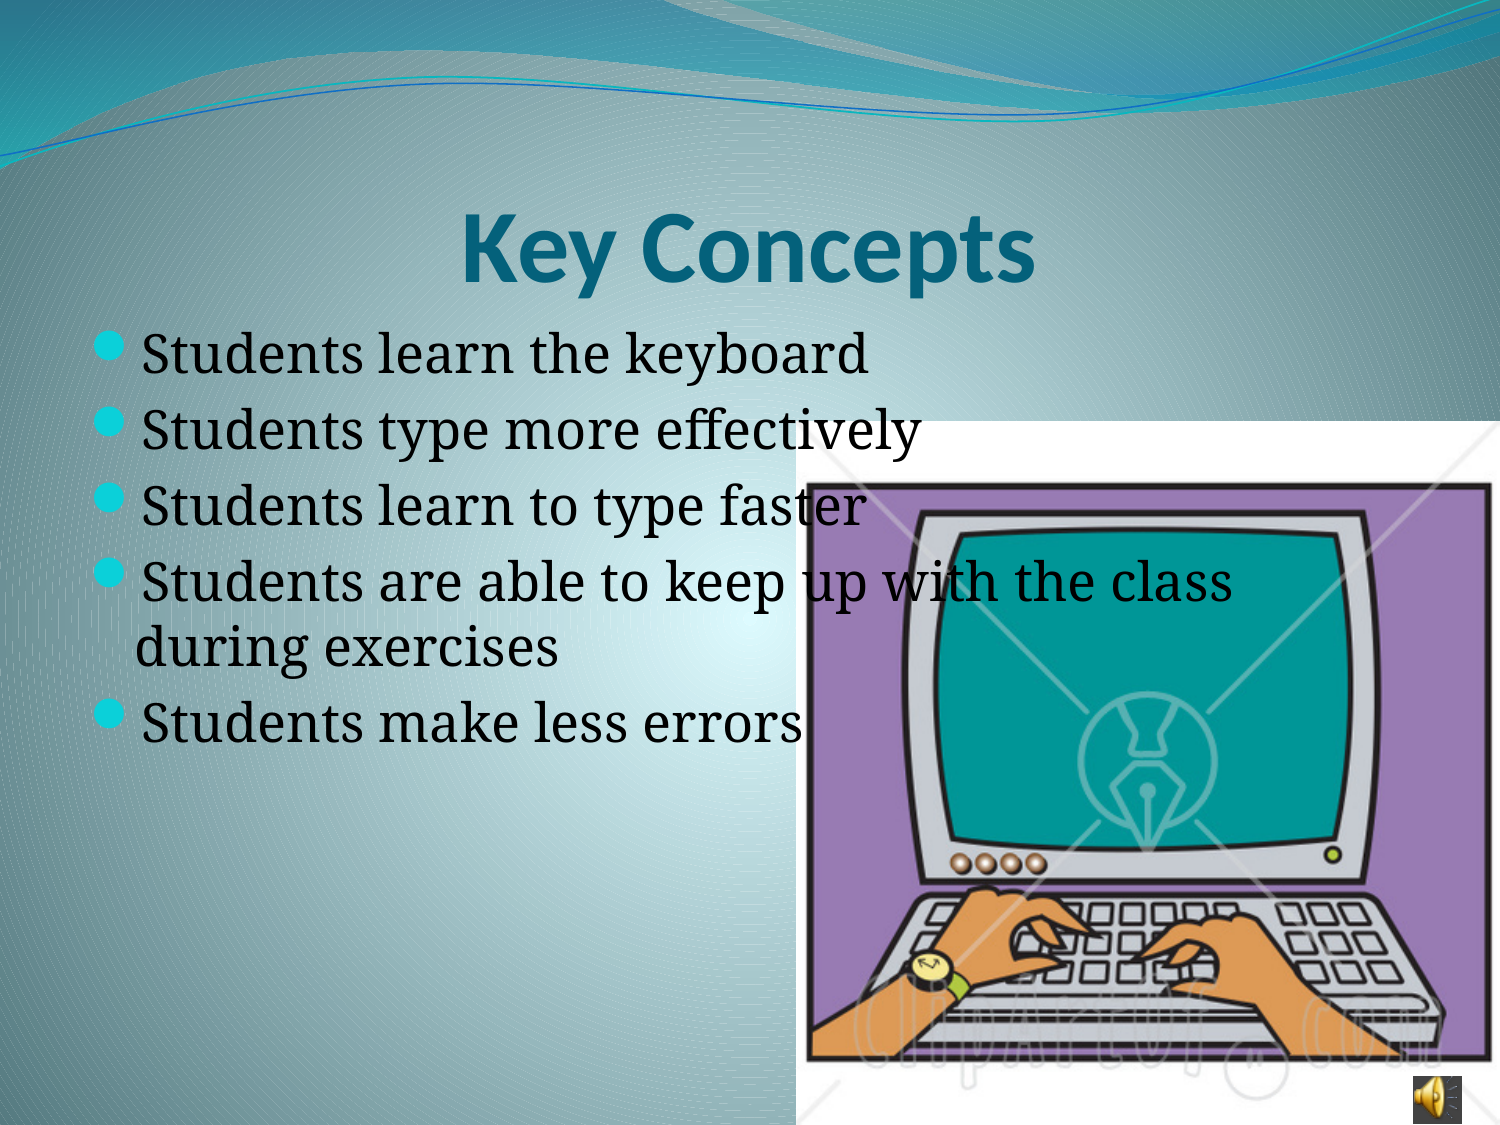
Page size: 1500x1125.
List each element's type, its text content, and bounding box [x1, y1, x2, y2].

title Key Concepts [75, 115, 1425, 303]
picture [796, 421, 1500, 1125]
list Students learn the keyboard Students type more effectively Students learn to type faster Students are able to keep up with the class during exercises Students make less errors [75, 312, 1425, 1033]
